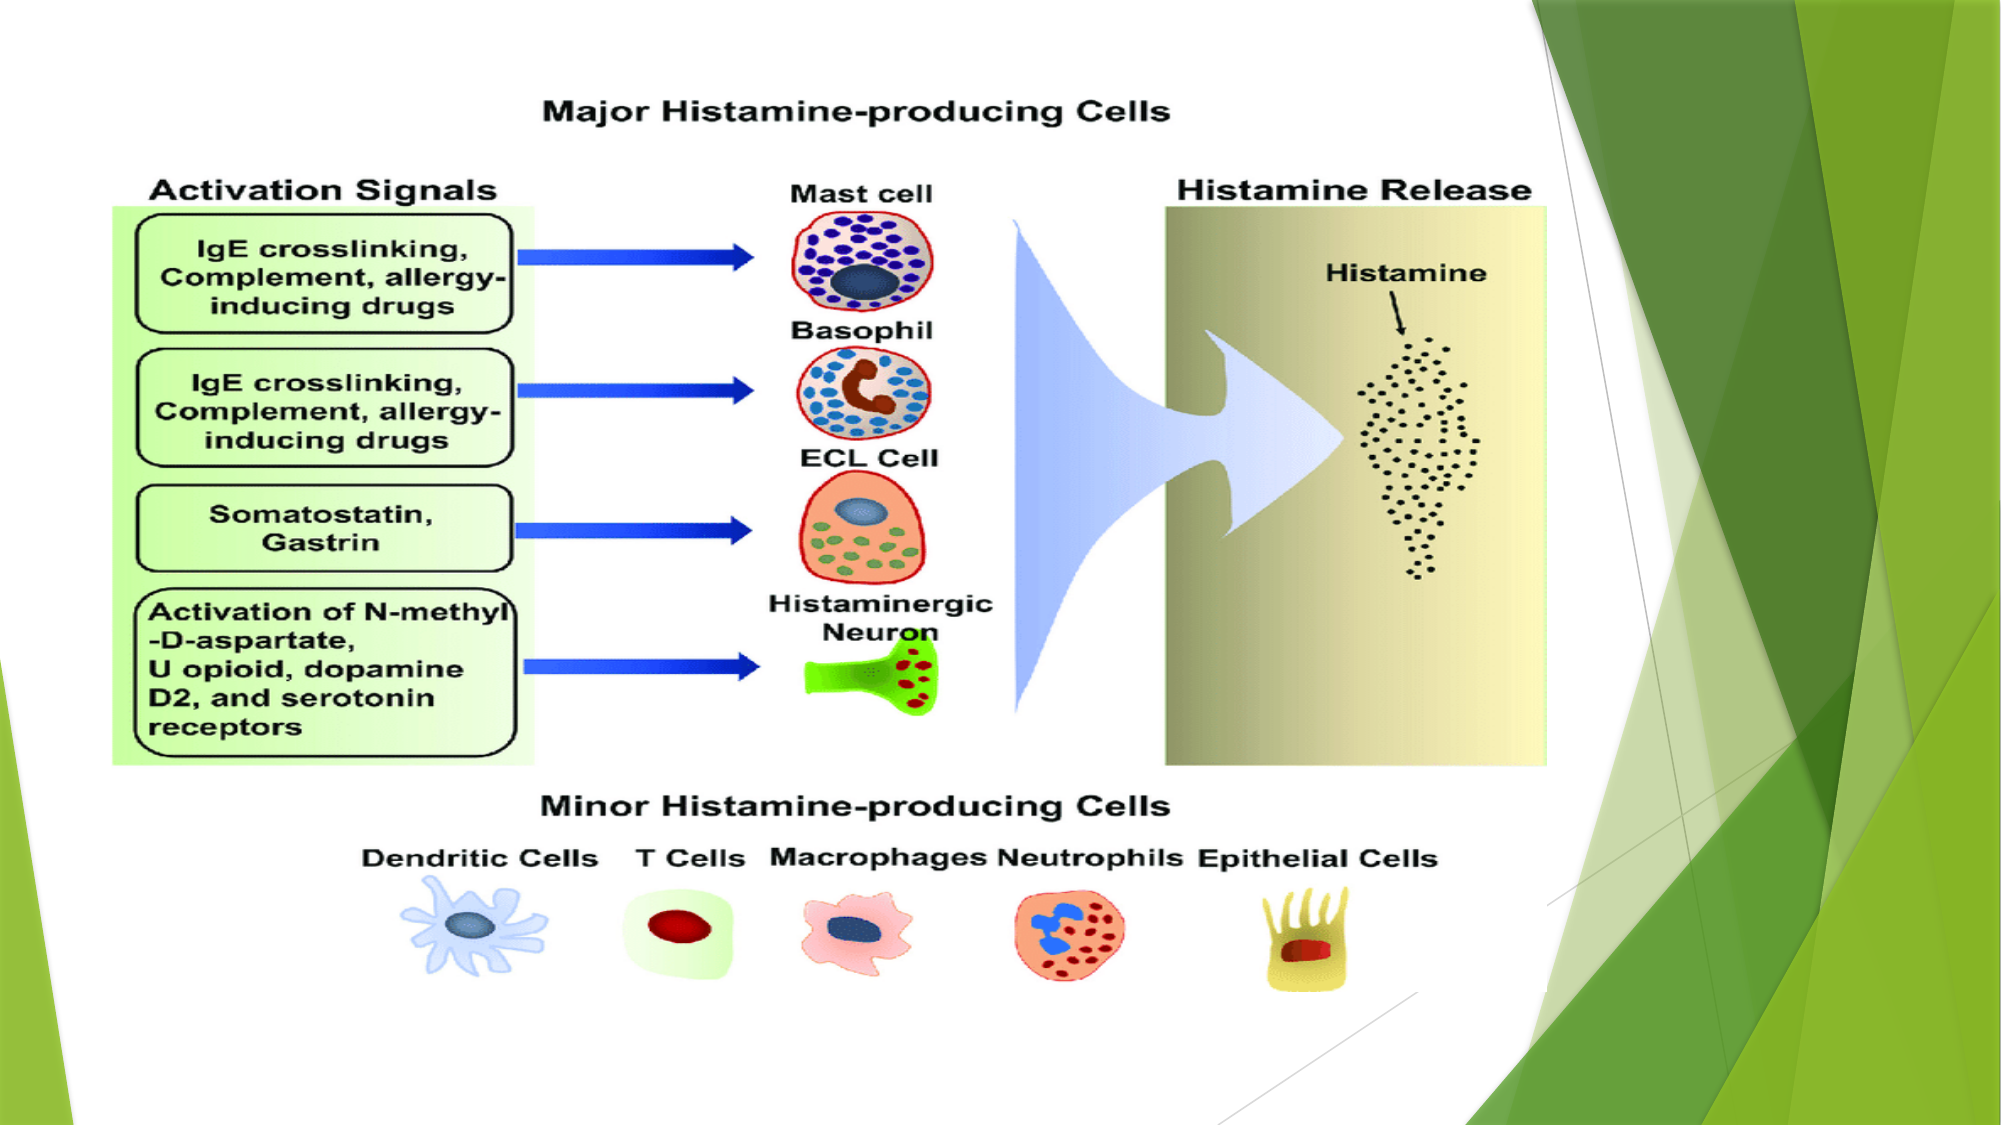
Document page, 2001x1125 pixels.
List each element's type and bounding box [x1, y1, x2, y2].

list [110, 99, 1547, 992]
